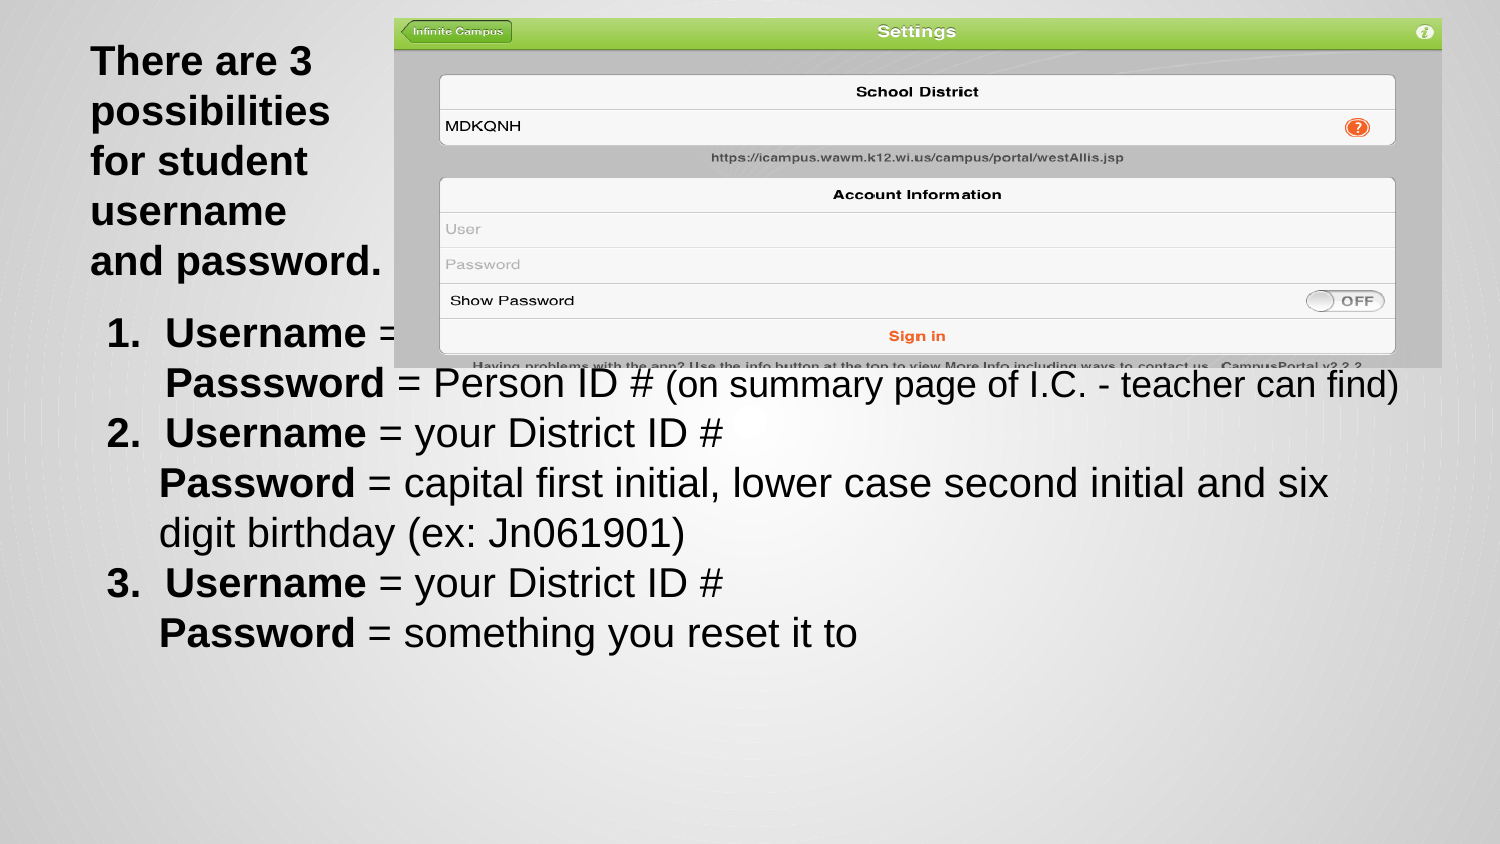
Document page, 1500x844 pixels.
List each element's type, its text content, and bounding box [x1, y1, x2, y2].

list There are 3 possibilities for student username and password. Username = your District ID # (lunch pin) Passsword = Person ID # (on summary page of I.C. - teacher can find) Username = your District ID # Password = capital first initial, lower case second initial and six digit birthday (ex: Jn061901) Username = your District ID # Password = something you reset it to [75, 18, 1425, 808]
picture [393, 18, 1442, 368]
